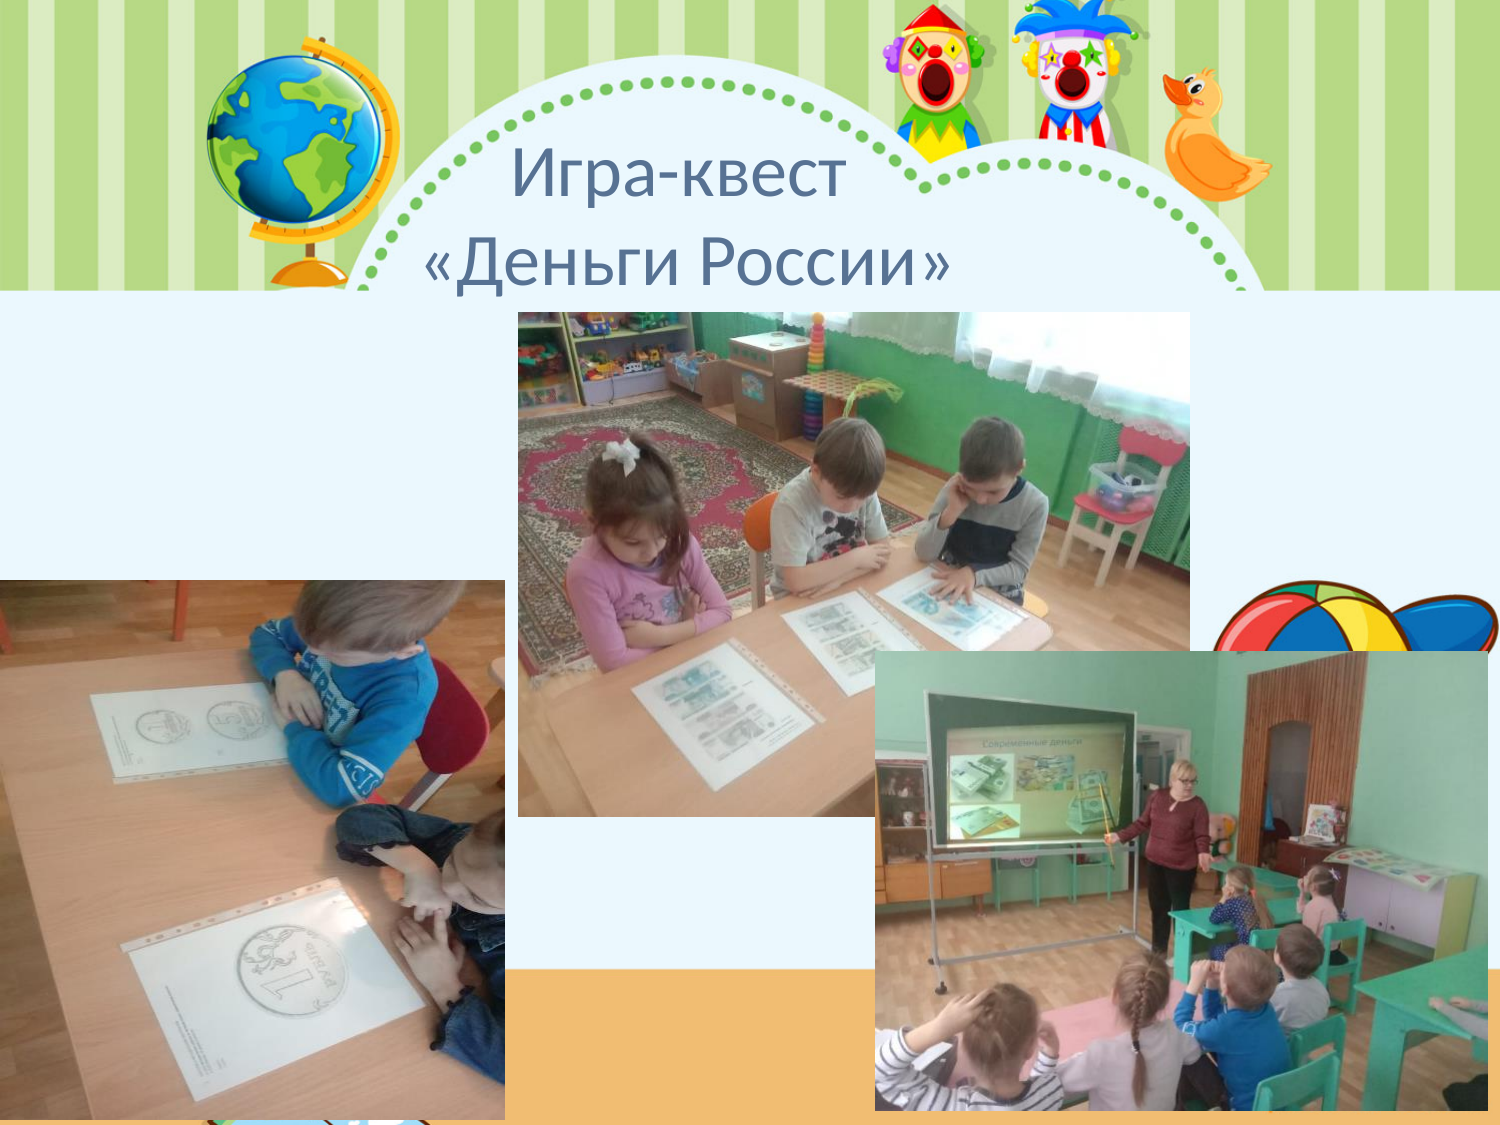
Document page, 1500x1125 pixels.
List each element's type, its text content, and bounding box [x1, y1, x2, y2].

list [517, 312, 1191, 818]
picture [0, 0, 1500, 1125]
title Игра-квест «Деньги России» [206, 113, 1152, 308]
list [0, 580, 505, 1121]
